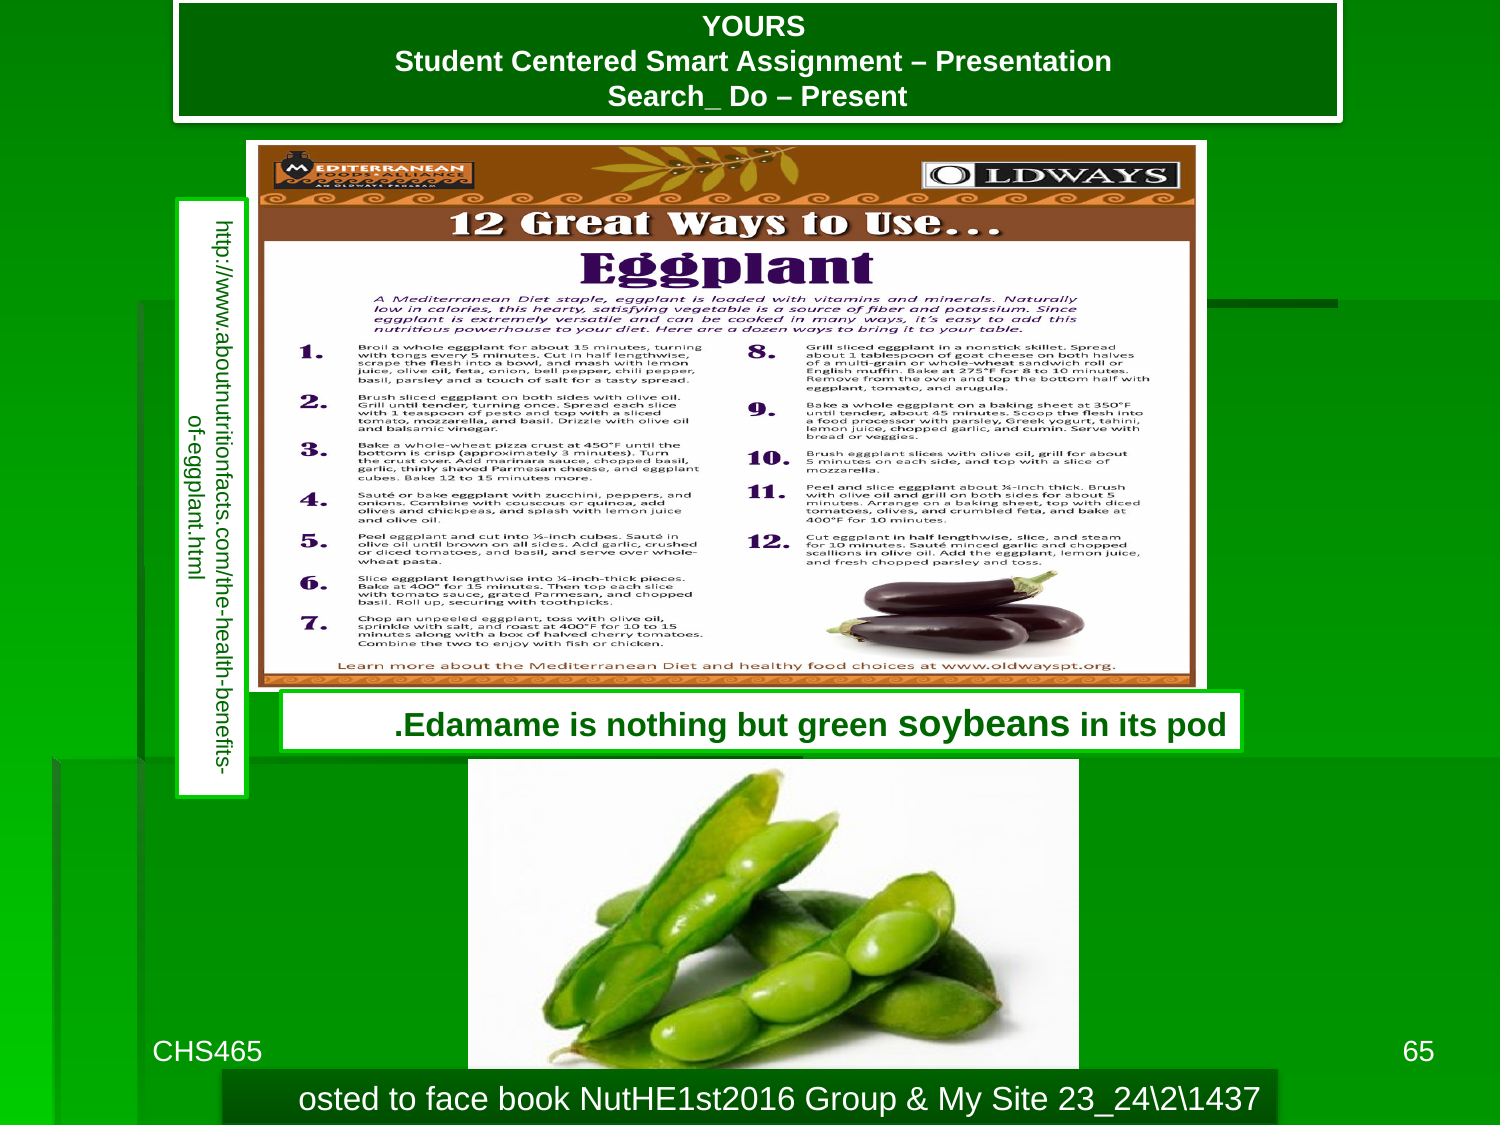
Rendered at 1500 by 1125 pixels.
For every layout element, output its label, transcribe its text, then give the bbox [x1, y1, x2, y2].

slide_number 65 [1137, 1024, 1451, 1103]
picture [245, 140, 1208, 692]
text_box Edamame is nothing but green soybeans in its pod. [279, 689, 1244, 753]
slide_number CHS465 [137, 1024, 450, 1103]
picture [468, 759, 1079, 1079]
text_box osted to face book NutHE1st2016 Group & My Site 23_24\2\1437 [222, 1069, 1278, 1125]
text_box http://www.aboutnutritionfacts.com/the-health-benefits-of-eggplant.html [175, 197, 249, 799]
text_box YOURS Student Centered Smart Assignment – Presentation Search_ Do – Present [173, 0, 1343, 123]
